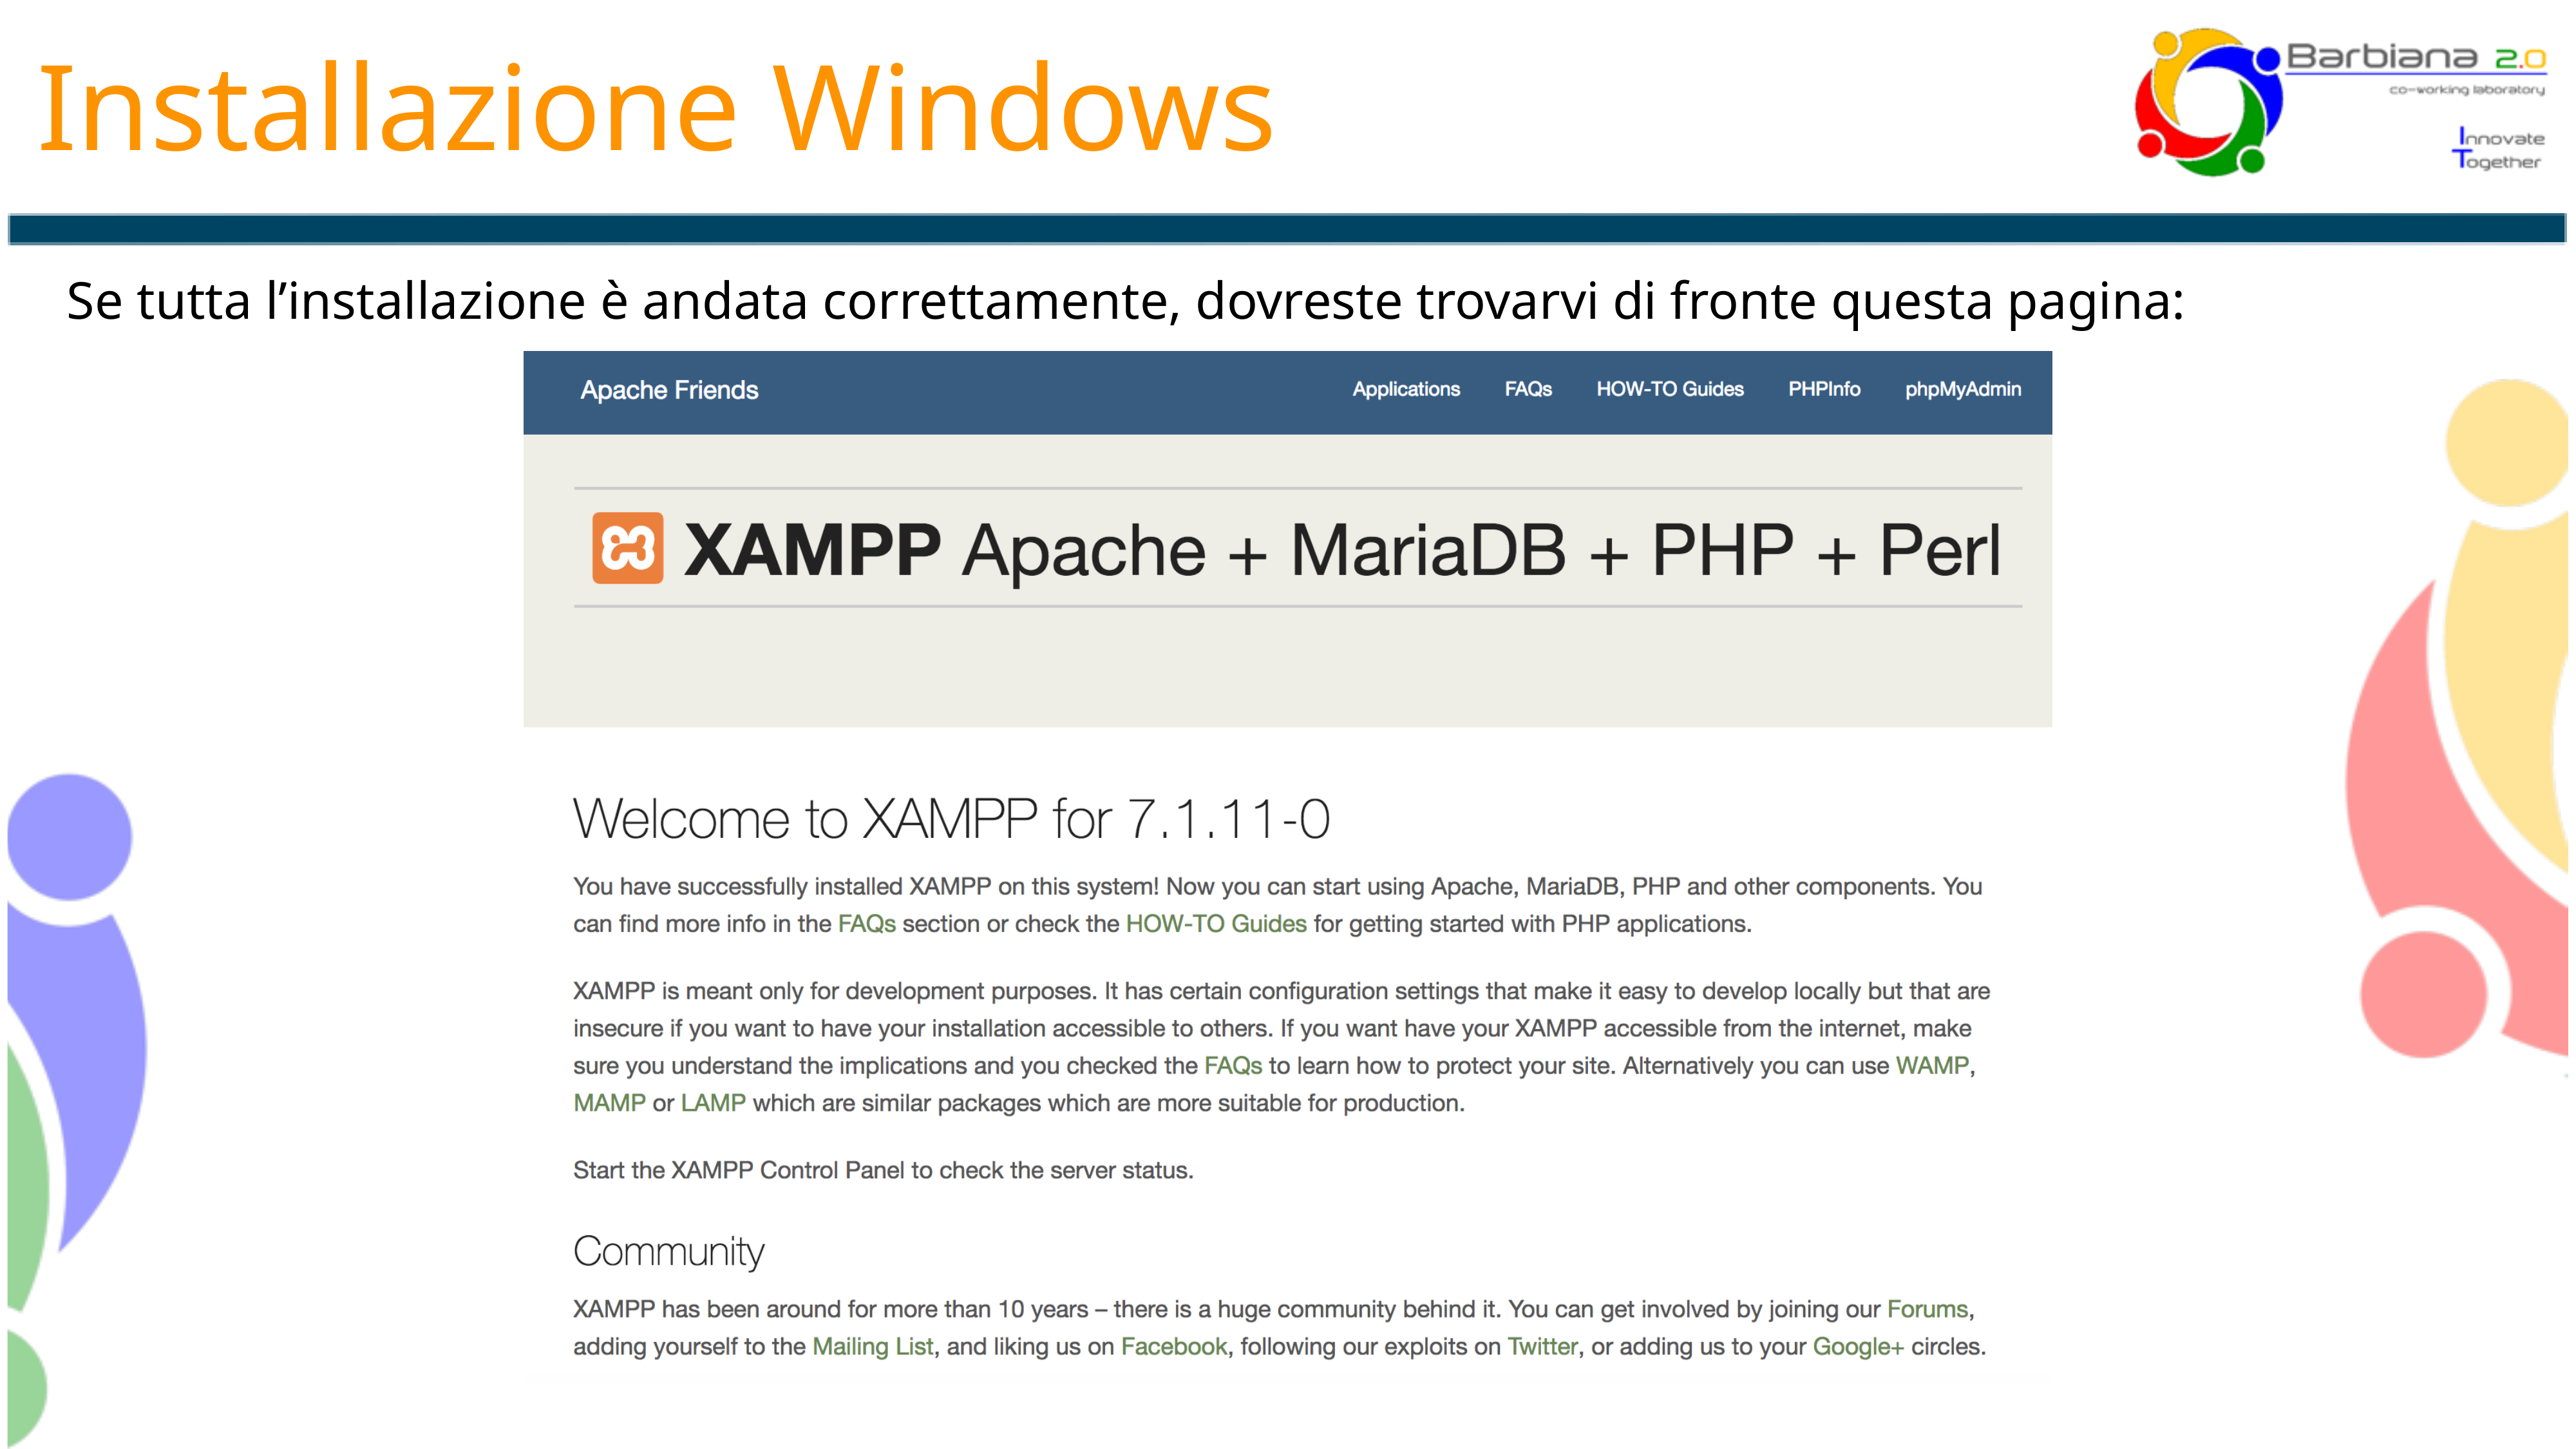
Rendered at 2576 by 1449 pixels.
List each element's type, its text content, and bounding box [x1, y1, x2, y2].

title Installazione Windows [31, 25, 2111, 180]
text_box Se tutta l’installazione è andata correttamente, dovreste trovarvi di fronte questa pagina: [61, 263, 2392, 335]
picture [2121, 9, 2568, 196]
picture [7, 645, 158, 1449]
picture [2121, 364, 2568, 1238]
picture [524, 351, 2052, 1385]
picture [8, 213, 2576, 245]
